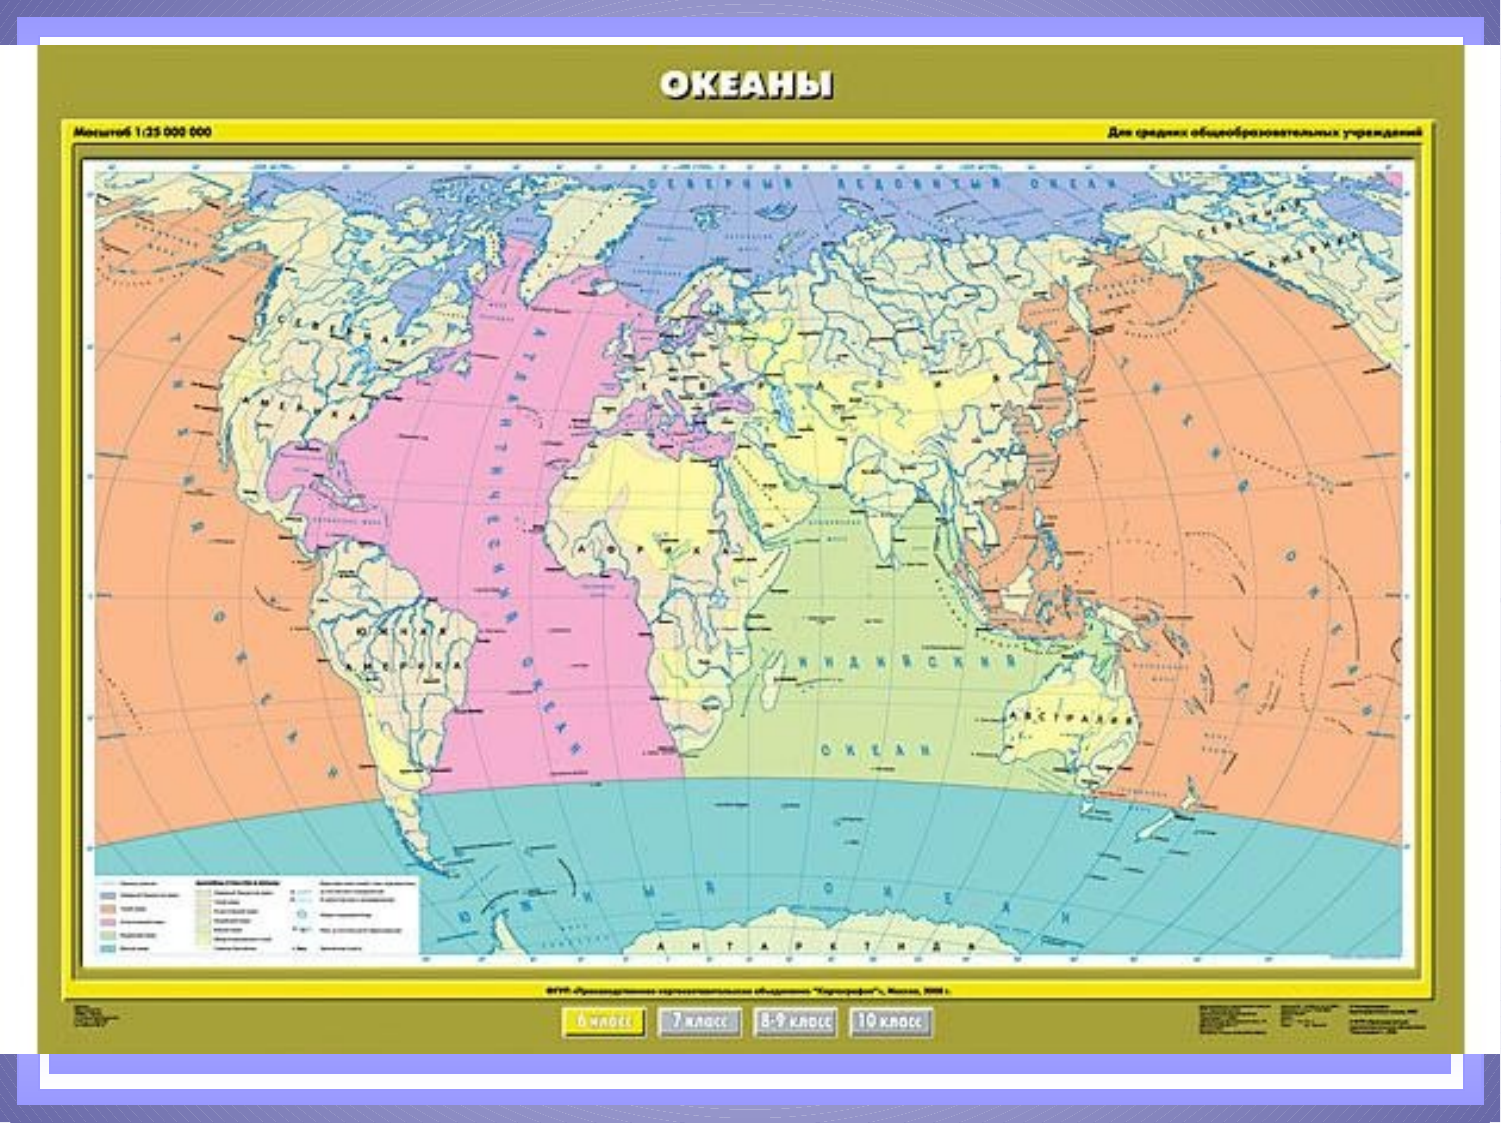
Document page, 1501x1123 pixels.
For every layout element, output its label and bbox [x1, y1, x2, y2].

picture [0, 45, 1501, 1054]
